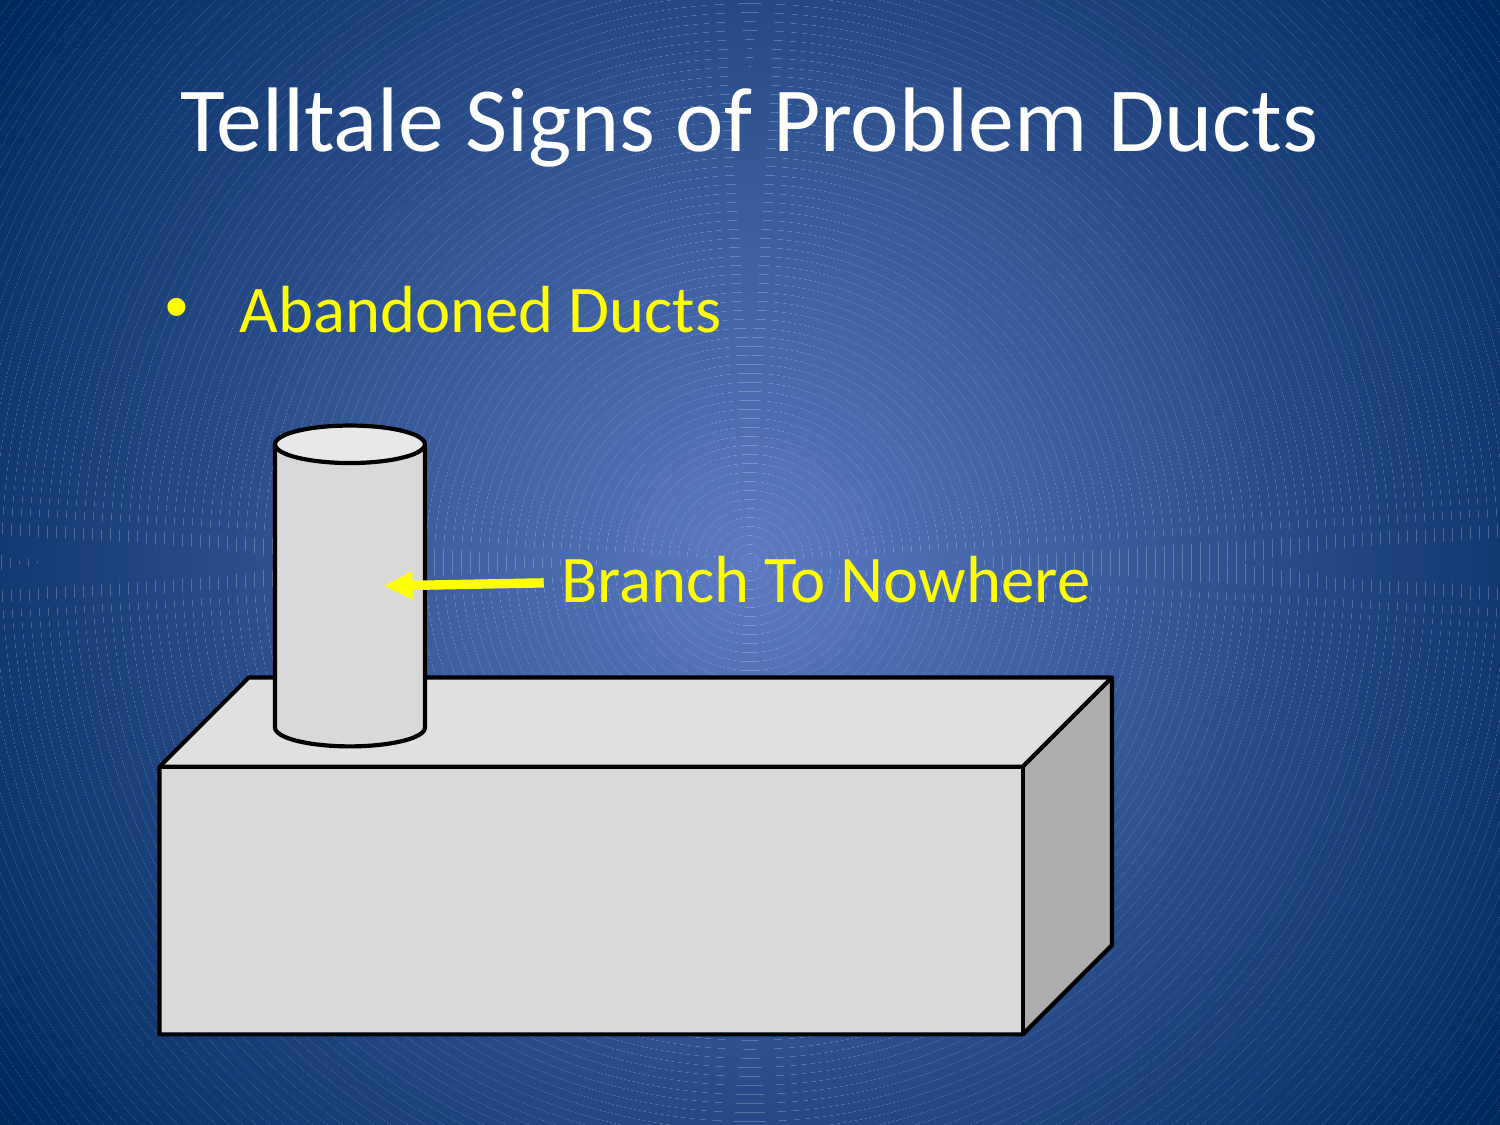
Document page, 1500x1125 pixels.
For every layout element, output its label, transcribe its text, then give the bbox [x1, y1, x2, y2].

text_box [272, 423, 428, 749]
text_box [157, 675, 1115, 1037]
title Telltale Signs of Problem Ducts [75, 21, 1425, 209]
text_box Branch To Nowhere [546, 528, 1107, 624]
text_box Abandoned Ducts [149, 258, 1500, 354]
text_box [384, 582, 544, 587]
